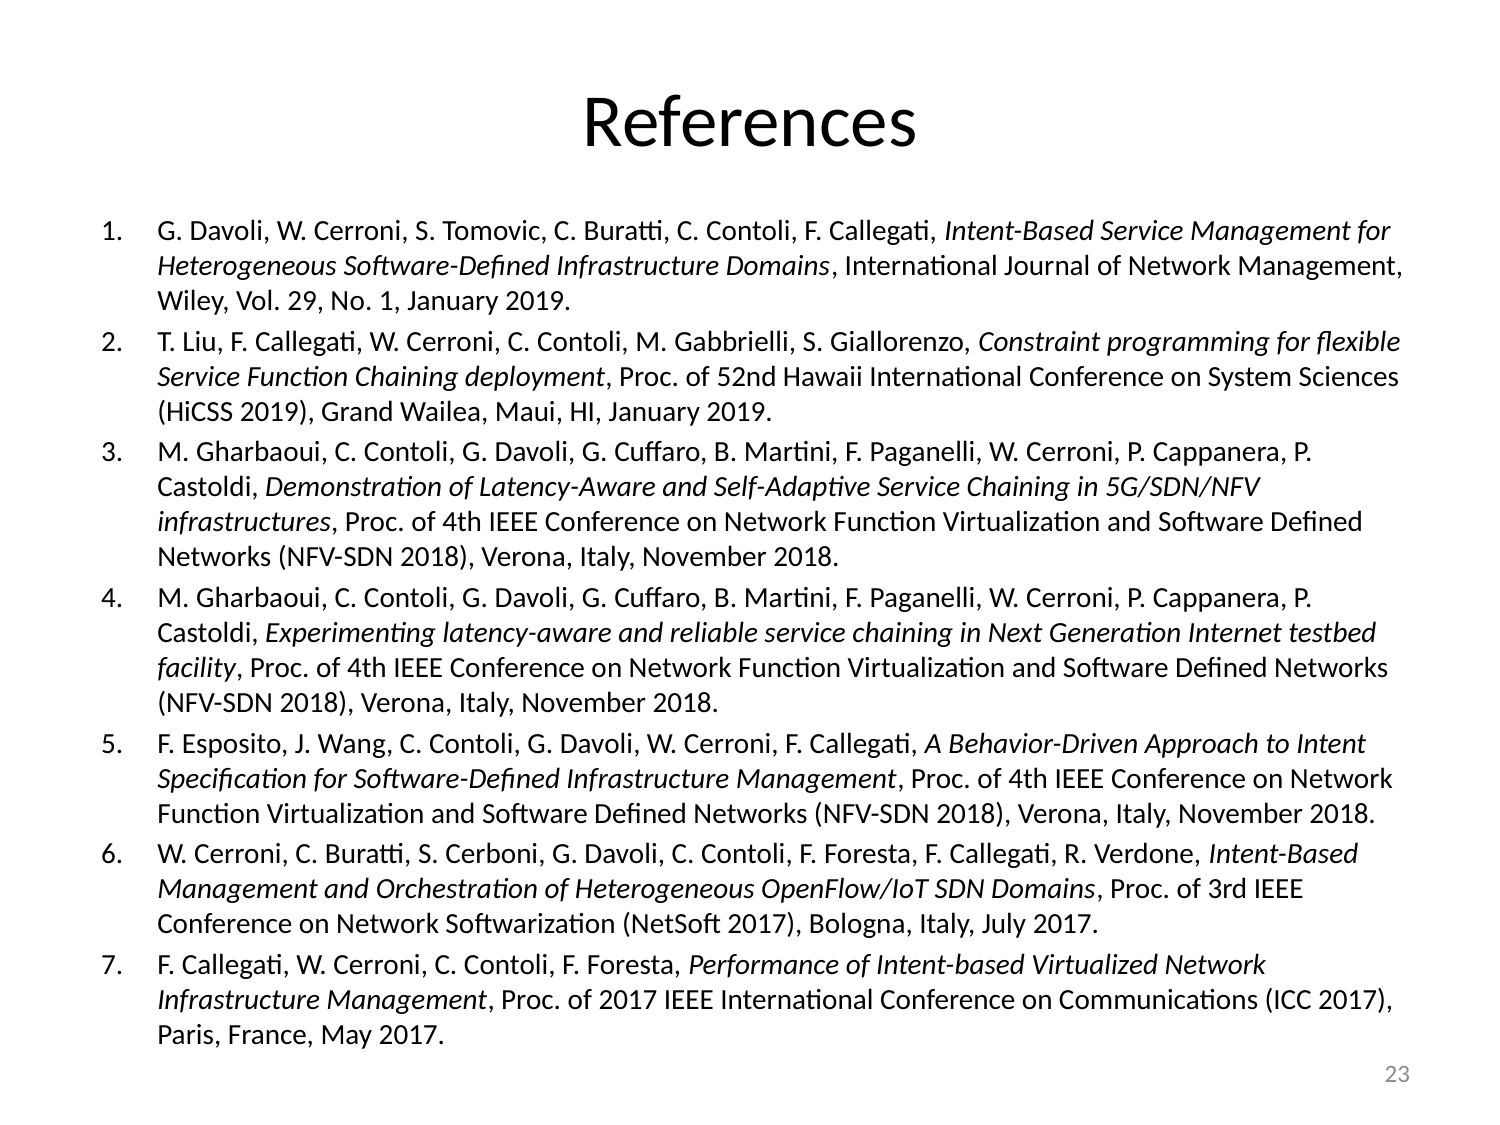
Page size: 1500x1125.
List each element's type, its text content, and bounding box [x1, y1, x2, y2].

slide_number 23 [1074, 1042, 1425, 1103]
list G. Davoli, W. Cerroni, S. Tomovic, C. Buratti, C. Contoli, F. Callegati, Intent-Based Service Management for Heterogeneous Software-Defined Infrastructure Domains, International Journal of Network Management, Wiley, Vol. 29, No. 1, January 2019. T. Liu, F. Callegati, W. Cerroni, C. Contoli, M. Gabbrielli, S. Giallorenzo, Constraint programming for flexible Service Function Chaining deployment, Proc. of 52nd Hawaii International Conference on System Sciences (HiCSS 2019), Grand Wailea, Maui, HI, January 2019. M. Gharbaoui, C. Contoli, G. Davoli, G. Cuffaro, B. Martini, F. Paganelli, W. Cerroni, P. Cappanera, P. Castoldi, Demonstration of Latency-Aware and Self-Adaptive Service Chaining in 5G/SDN/NFV infrastructures, Proc. of 4th IEEE Conference on Network Function Virtualization and Software Defined Networks (NFV-SDN 2018), Verona, Italy, November 2018. M. Gharbaoui, C. Contoli, G. Davoli, G. Cuffaro, B. Martini, F. Paganelli, W. Cerroni, P. Cappanera, P. Castoldi, Experimenting latency-aware and reliable service chaining in Next Generation Internet testbed facility, Proc. of 4th IEEE Conference on Network Function Virtualization and Software Defined Networks (NFV-SDN 2018), Verona, Italy, November 2018. F. Esposito, J. Wang, C. Contoli, G. Davoli, W. Cerroni, F. Callegati, A Behavior-Driven Approach to Intent Specification for Software-Defined Infrastructure Management, Proc. of 4th IEEE Conference on Network Function Virtualization and Software Defined Networks (NFV-SDN 2018), Verona, Italy, November 2018. W. Cerroni, C. Buratti, S. Cerboni, G. Davoli, C. Contoli, F. Foresta, F. Callegati, R. Verdone, Intent-Based Management and Orchestration of Heterogeneous OpenFlow/IoT SDN Domains, Proc. of 3rd IEEE Conference on Network Softwarization (NetSoft 2017), Bologna, Italy, July 2017. F. Callegati, W. Cerroni, C. Contoli, F. Foresta, Performance of Intent-based Virtualized Network Infrastructure Management, Proc. of 2017 IEEE International Conference on Communications (ICC 2017), Paris, France, May 2017. [85, 203, 1436, 1080]
title References [75, 45, 1425, 188]
